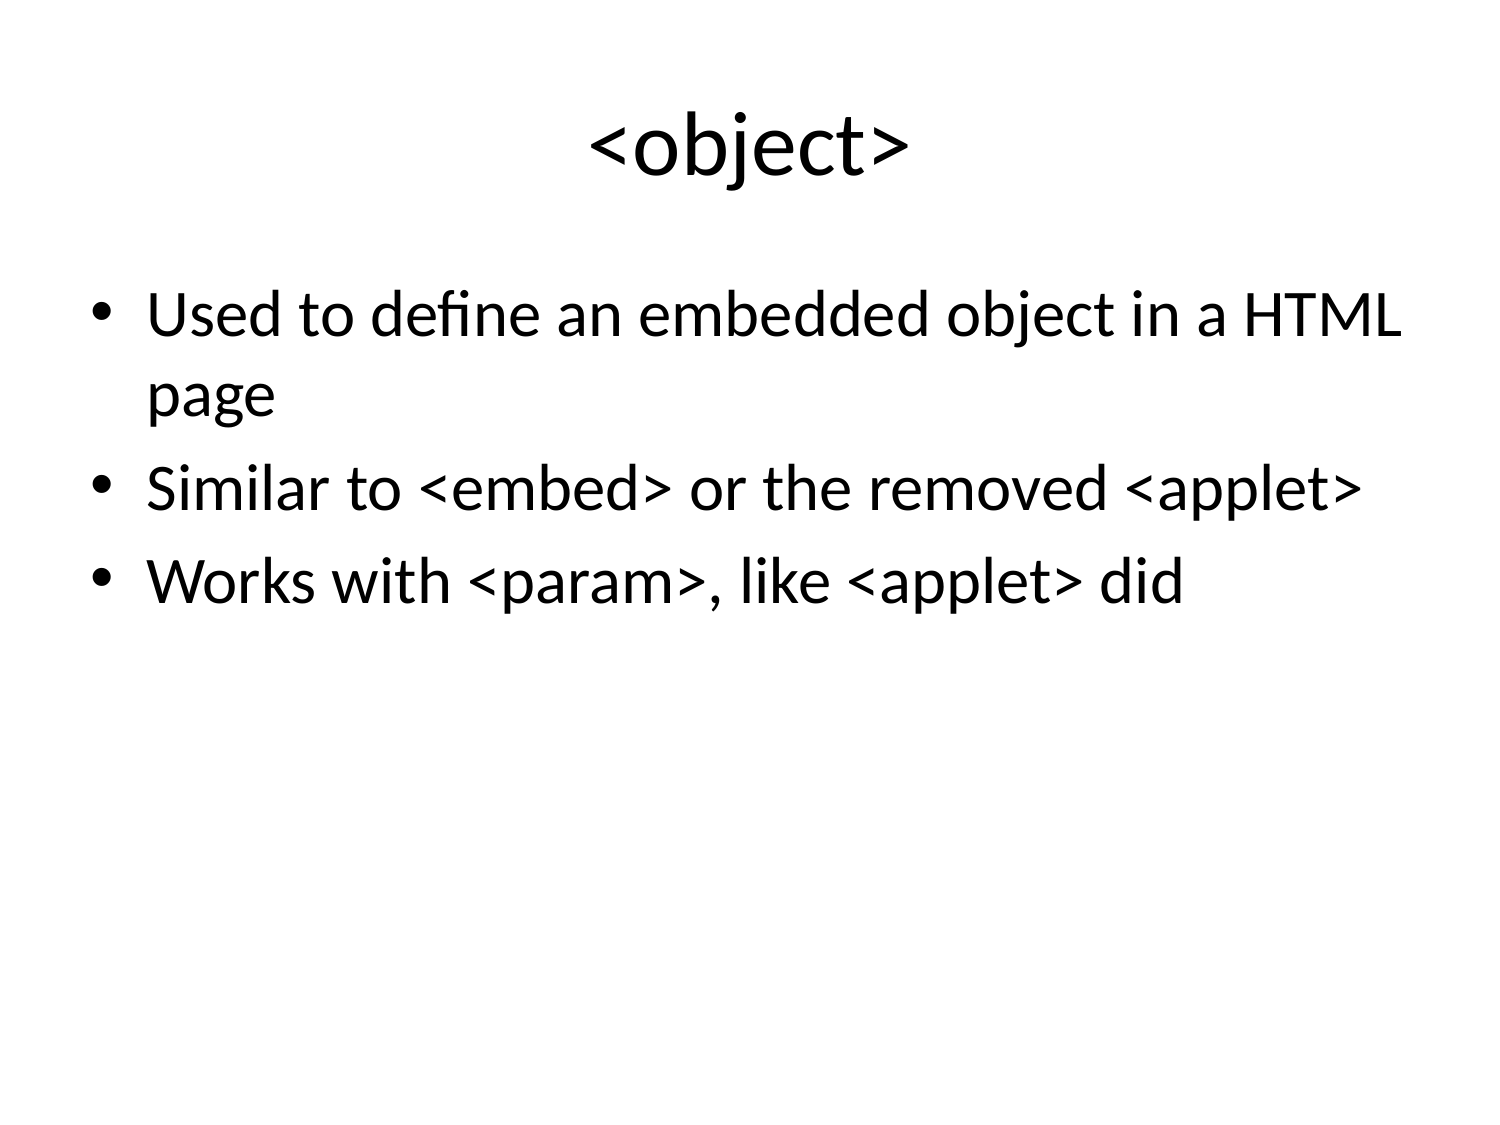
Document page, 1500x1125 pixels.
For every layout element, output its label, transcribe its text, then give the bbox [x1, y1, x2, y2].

list Used to define an embedded object in a HTML page Similar to <embed> or the removed <applet> Works with <param>, like <applet> did [75, 262, 1425, 1005]
title <object> [75, 45, 1425, 233]
